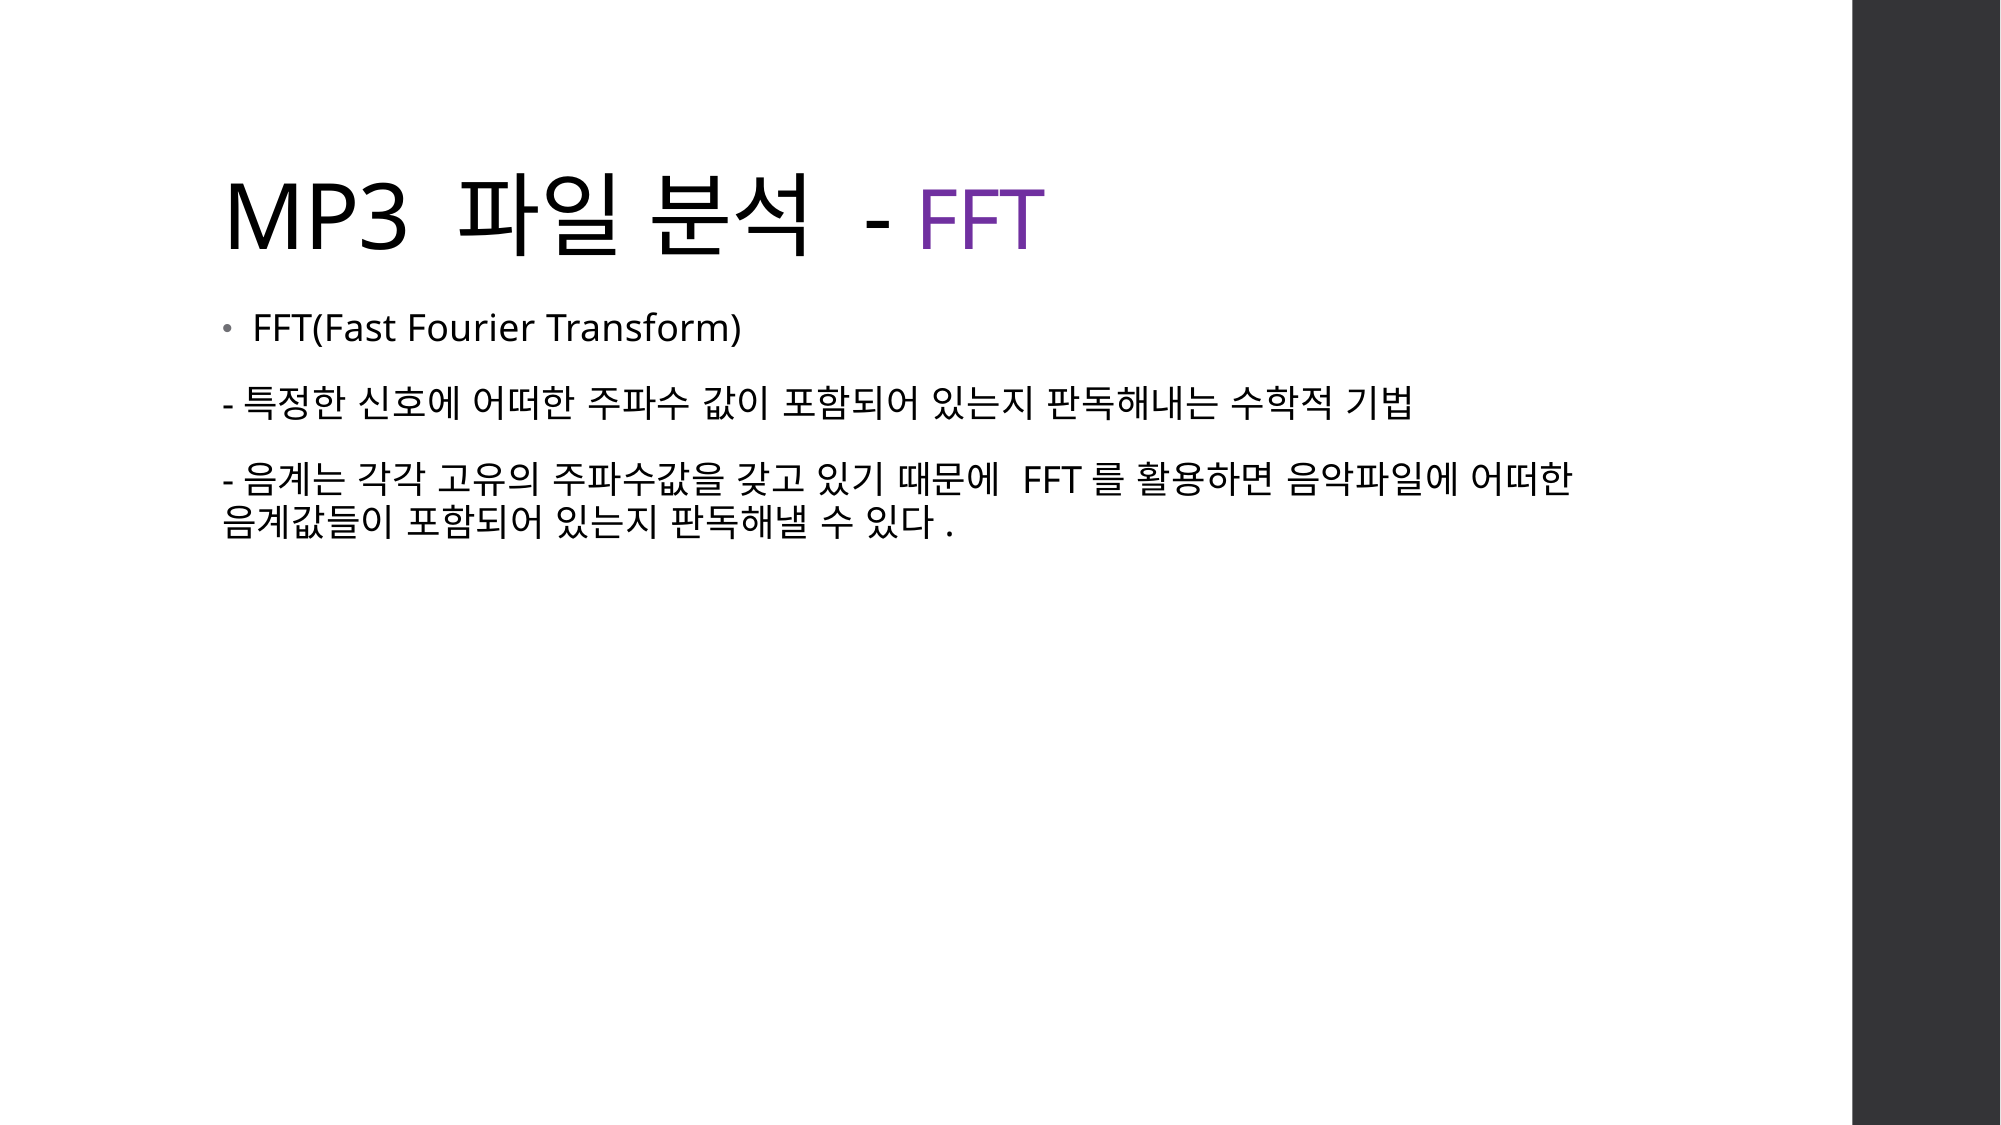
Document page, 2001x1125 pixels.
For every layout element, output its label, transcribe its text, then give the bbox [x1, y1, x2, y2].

list FFT(Fast Fourier Transform) -특정한 신호에 어떠한 주파수 값이 포함되어 있는지 판독해내는 수학적 기법 -음계는 각각 고유의 주파수값을 갖고 있기 때문에 FFT를 활용하면 음악파일에 어떠한 음계값들이 포함되어 있는지 판독해낼 수 있다. [206, 299, 1617, 1014]
title MP3 파일 분석 - FFT [206, 60, 1797, 278]
